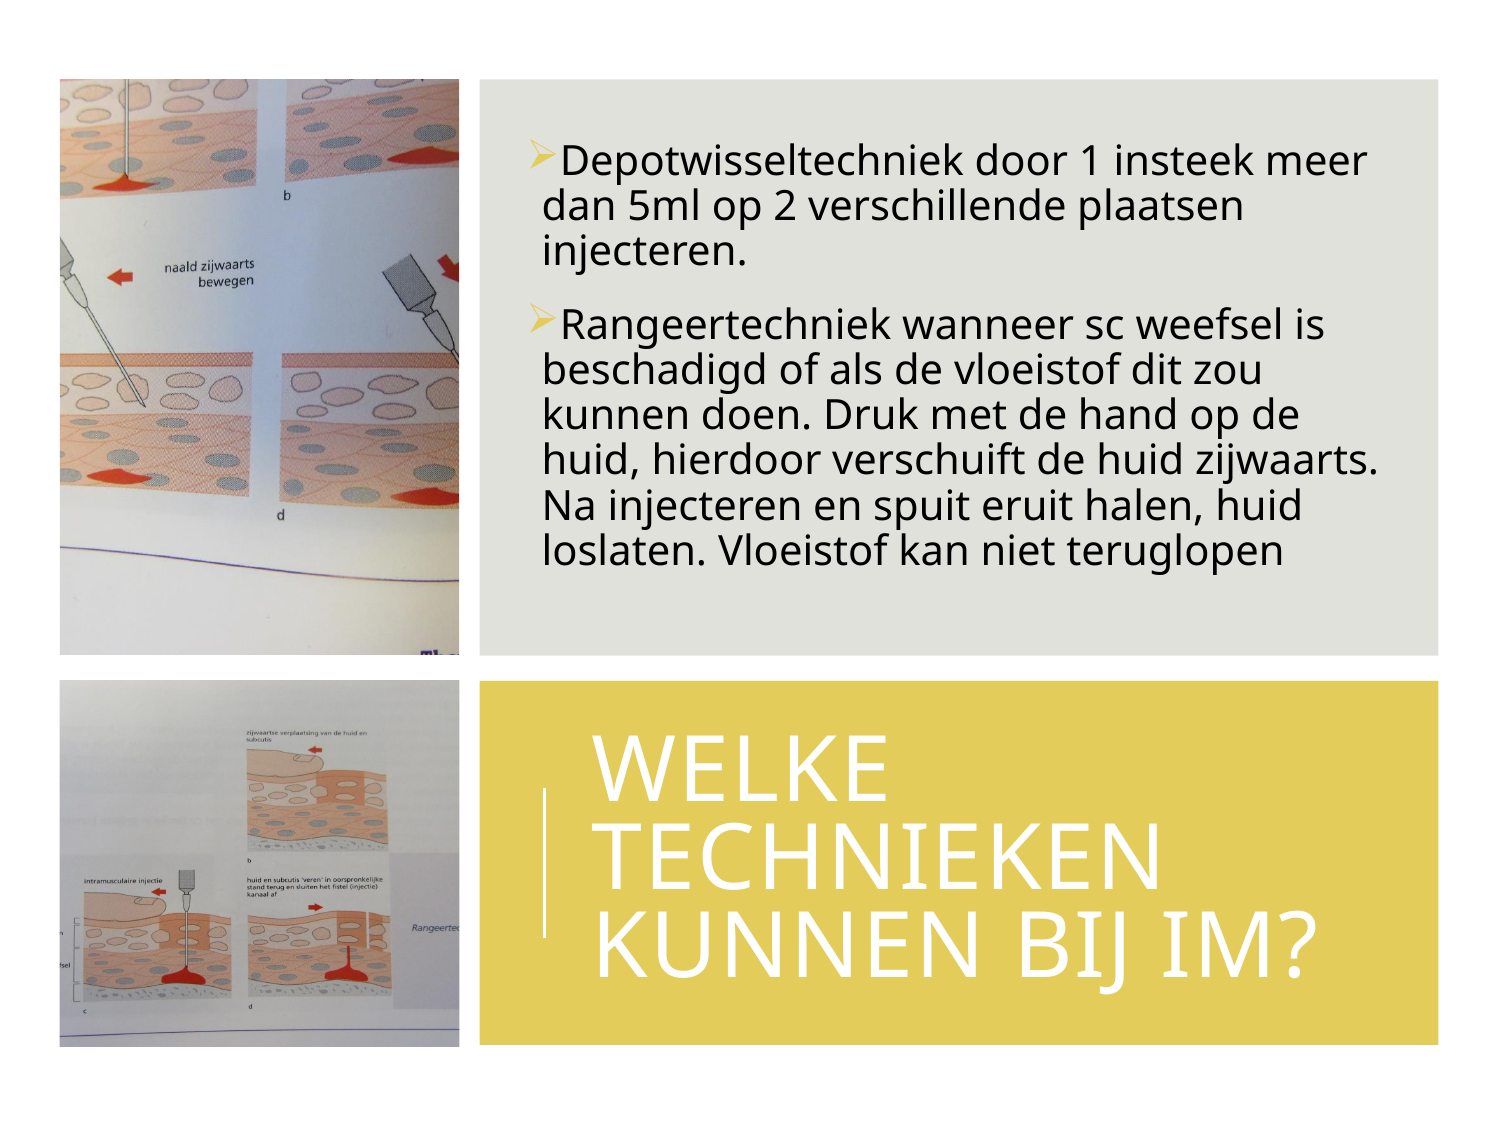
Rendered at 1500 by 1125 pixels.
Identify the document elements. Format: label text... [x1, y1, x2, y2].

text_box [478, 679, 1440, 1046]
picture [59, 680, 460, 1048]
title Welke technieken kunnen bij IM? [576, 720, 1399, 1006]
list Depotwisseltechniek door 1 insteek meer dan 5ml op 2 verschillende plaatsen injecteren. Rangeertechniek wanneer sc weefsel is beschadigd of als de vloeistof dit zou kunnen doen. Druk met de hand op de huid, hierdoor verschuift de huid zijwaarts. Na injecteren en spuit eruit halen, huid loslaten. Vloeistof kan niet teruglopen [519, 132, 1399, 604]
picture [59, 79, 460, 656]
text_box [478, 78, 1440, 657]
